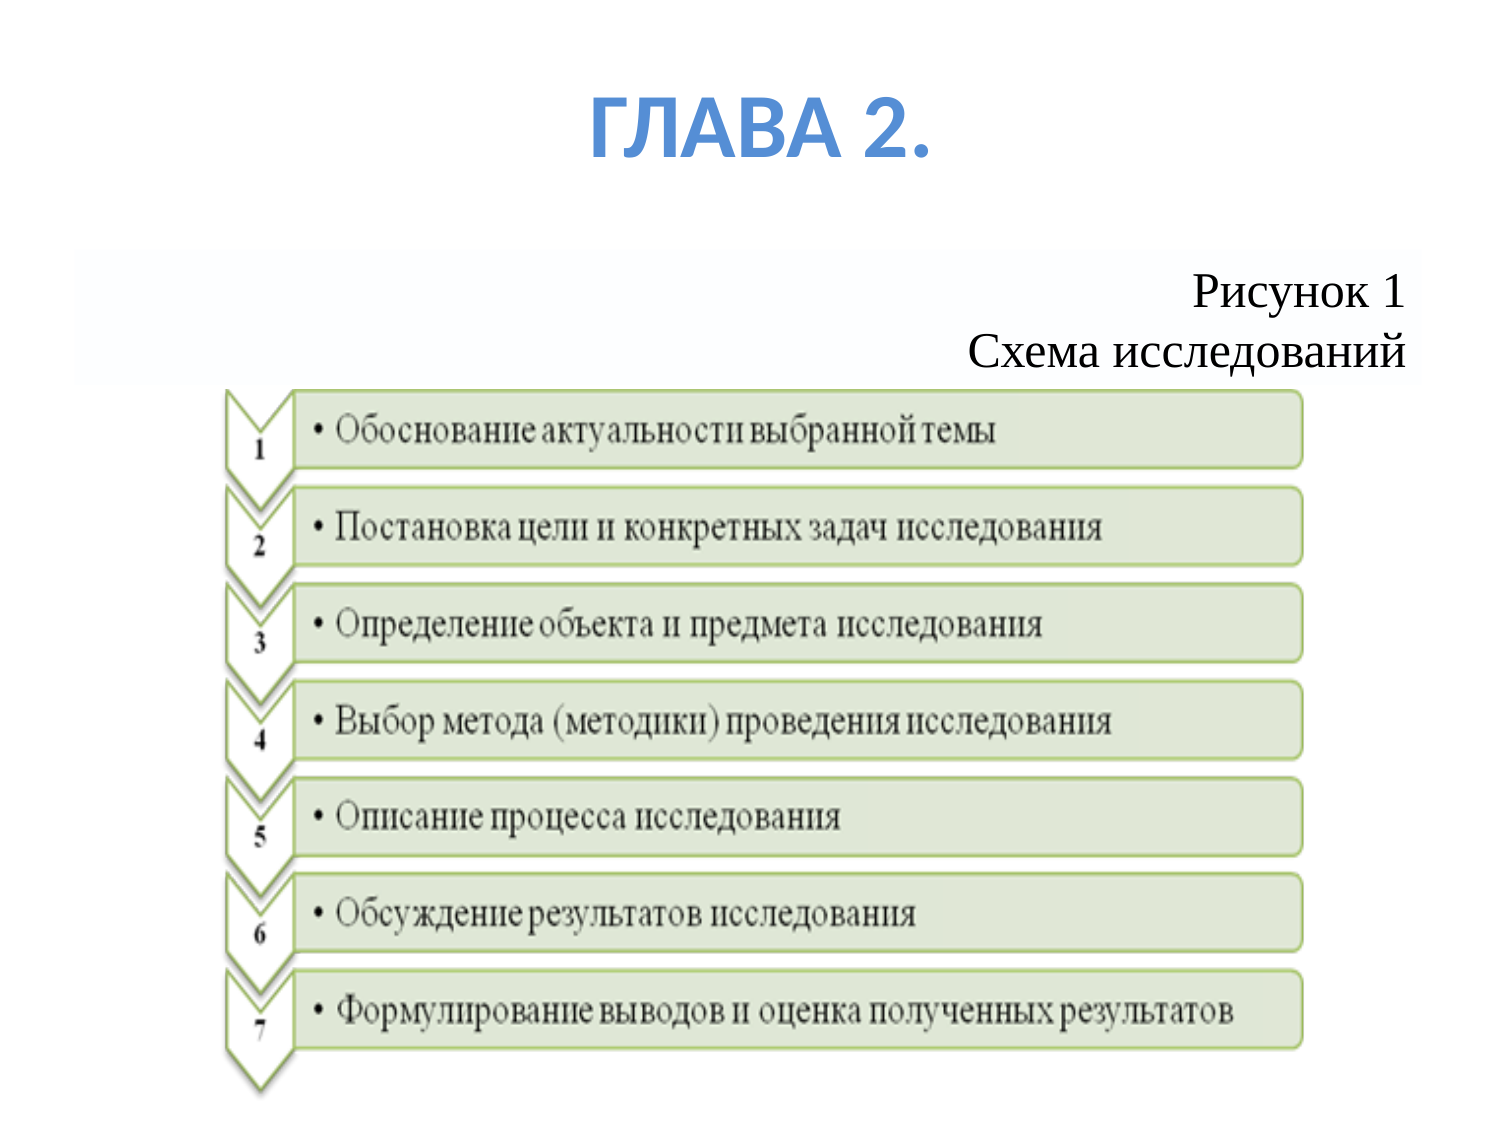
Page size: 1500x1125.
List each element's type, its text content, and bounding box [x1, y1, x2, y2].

text_box Рисунок 1 Схема исследований [74, 249, 1422, 385]
text_box ГЛАВА 2. [47, 22, 1477, 220]
picture [218, 389, 1306, 1107]
